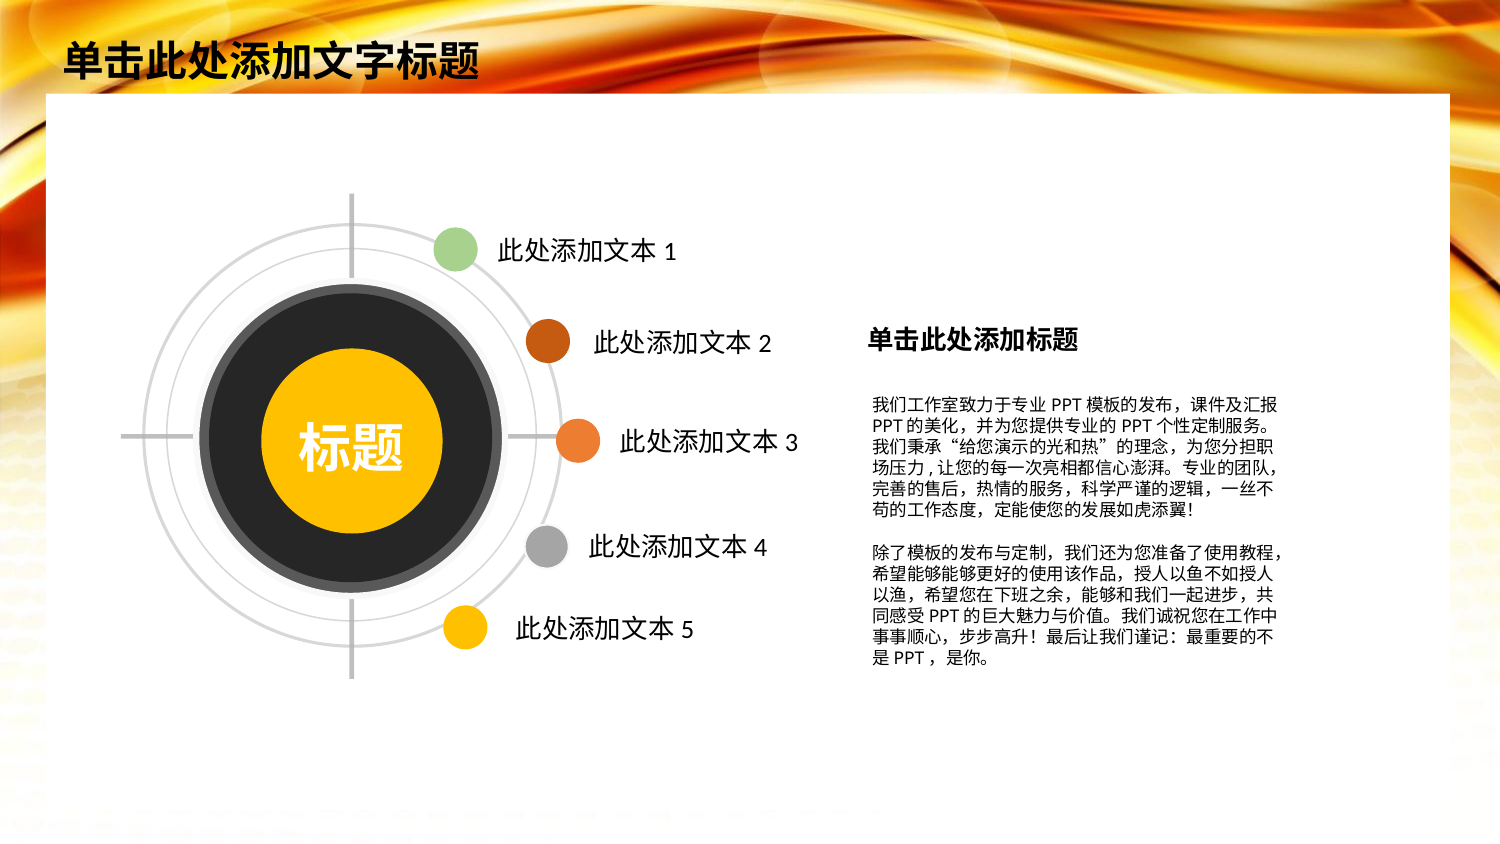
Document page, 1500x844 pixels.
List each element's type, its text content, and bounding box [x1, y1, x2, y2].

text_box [120, 193, 583, 679]
text_box 单击此处添加标题 [856, 318, 1234, 361]
text_box 此处添加文本5 [583, 606, 776, 650]
text_box 此处添加文本3 [608, 419, 861, 462]
text_box 此处添加文本2 [583, 320, 853, 363]
text_box 此处添加文本1 [583, 228, 759, 271]
text_box 此处添加文本4 [583, 524, 849, 567]
text_box [583, 419, 601, 463]
text_box 我们工作室致力于专业PPT模板的发布，课件及汇报PPT的美化，并为您提供专业的PPT个性定制服务。我们秉承“给您演示的光和热”的理念，为您分担职场压力,让您的每一次亮相都信心澎湃。专业的团队，完善的售后，热情的服务，科学严谨的逻辑，一丝不苟的工作态度，定能使您的发展如虎添翼！ 除了模板的发布与定制，我们还为您准备了使用教程，希望能够能够更好的使用该作品，授人以鱼不如授人以渔，希望您在下班之余，能够和我们一起进步，共同感受PPT的巨大魅力与价值。我们诚祝您在工作中事事顺心，步步高升！最后让我们谨记：最重要的不是PPT，是你。 [861, 388, 1291, 700]
picture [0, 0, 1500, 844]
